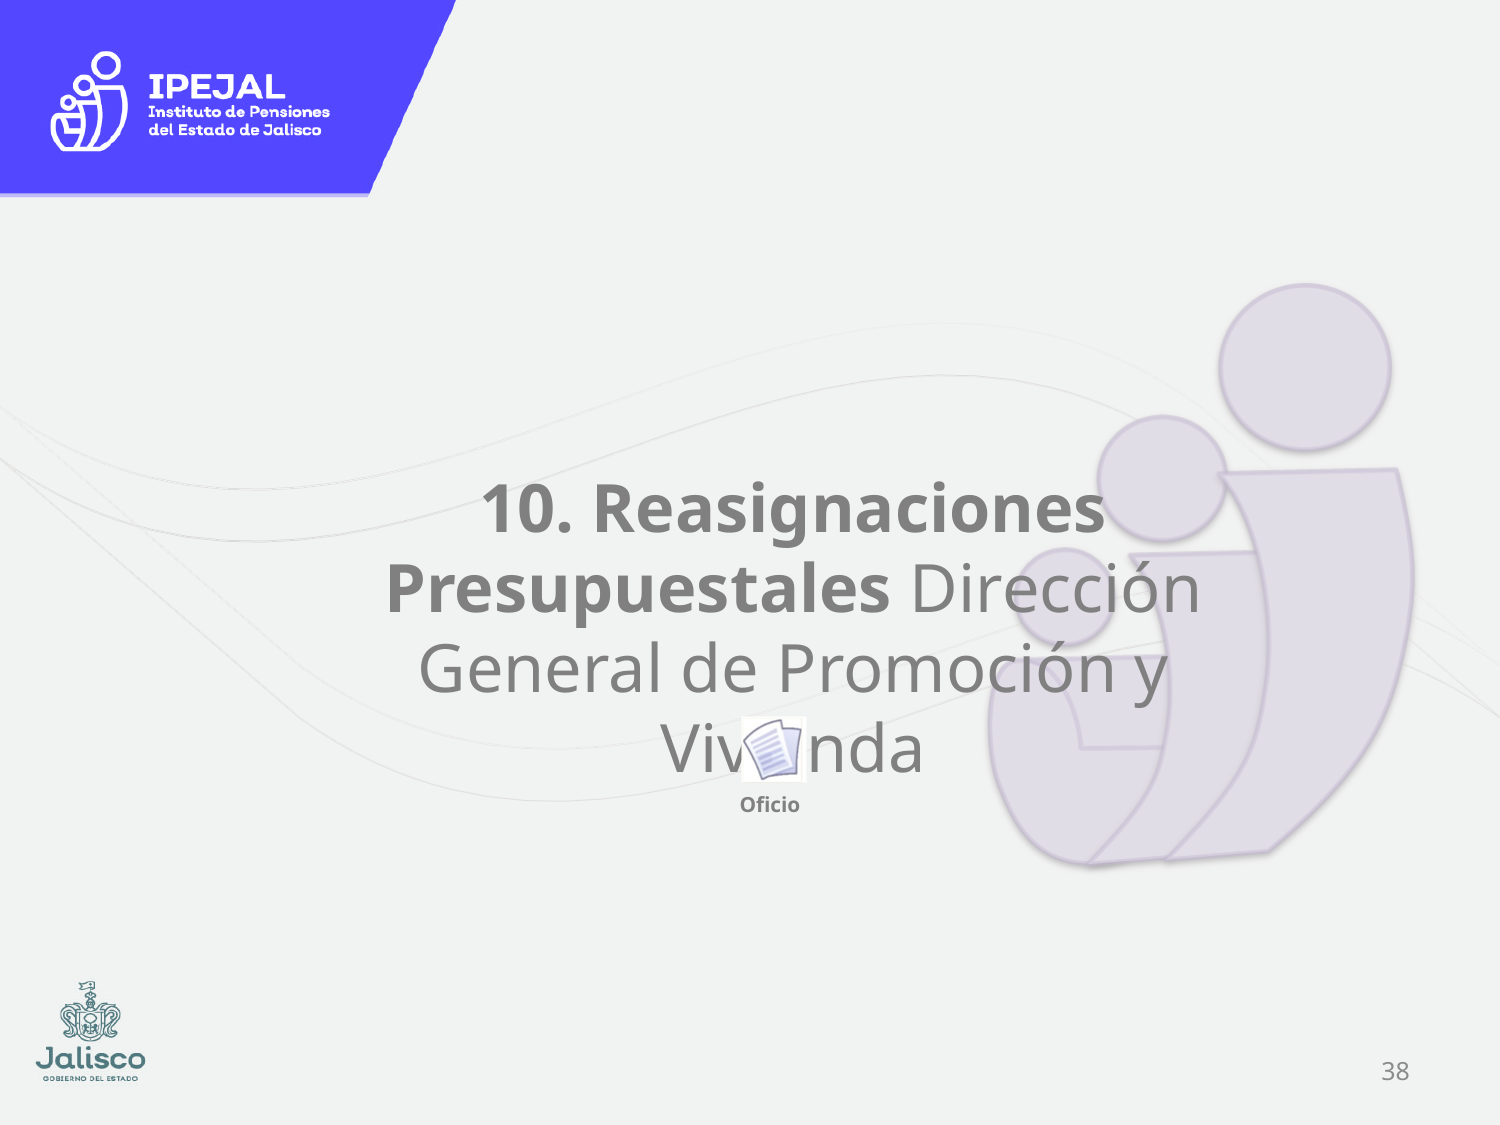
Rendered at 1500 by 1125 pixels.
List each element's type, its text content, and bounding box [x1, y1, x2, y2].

picture [0, 969, 1500, 1125]
text_box Oficio [692, 784, 848, 824]
text_box 10. Reasignaciones Presupuestales Dirección General de Promoción y Vivienda [283, 458, 1304, 794]
picture [741, 716, 807, 783]
picture [0, 0, 1500, 193]
slide_number 37 [1074, 1042, 1425, 1103]
